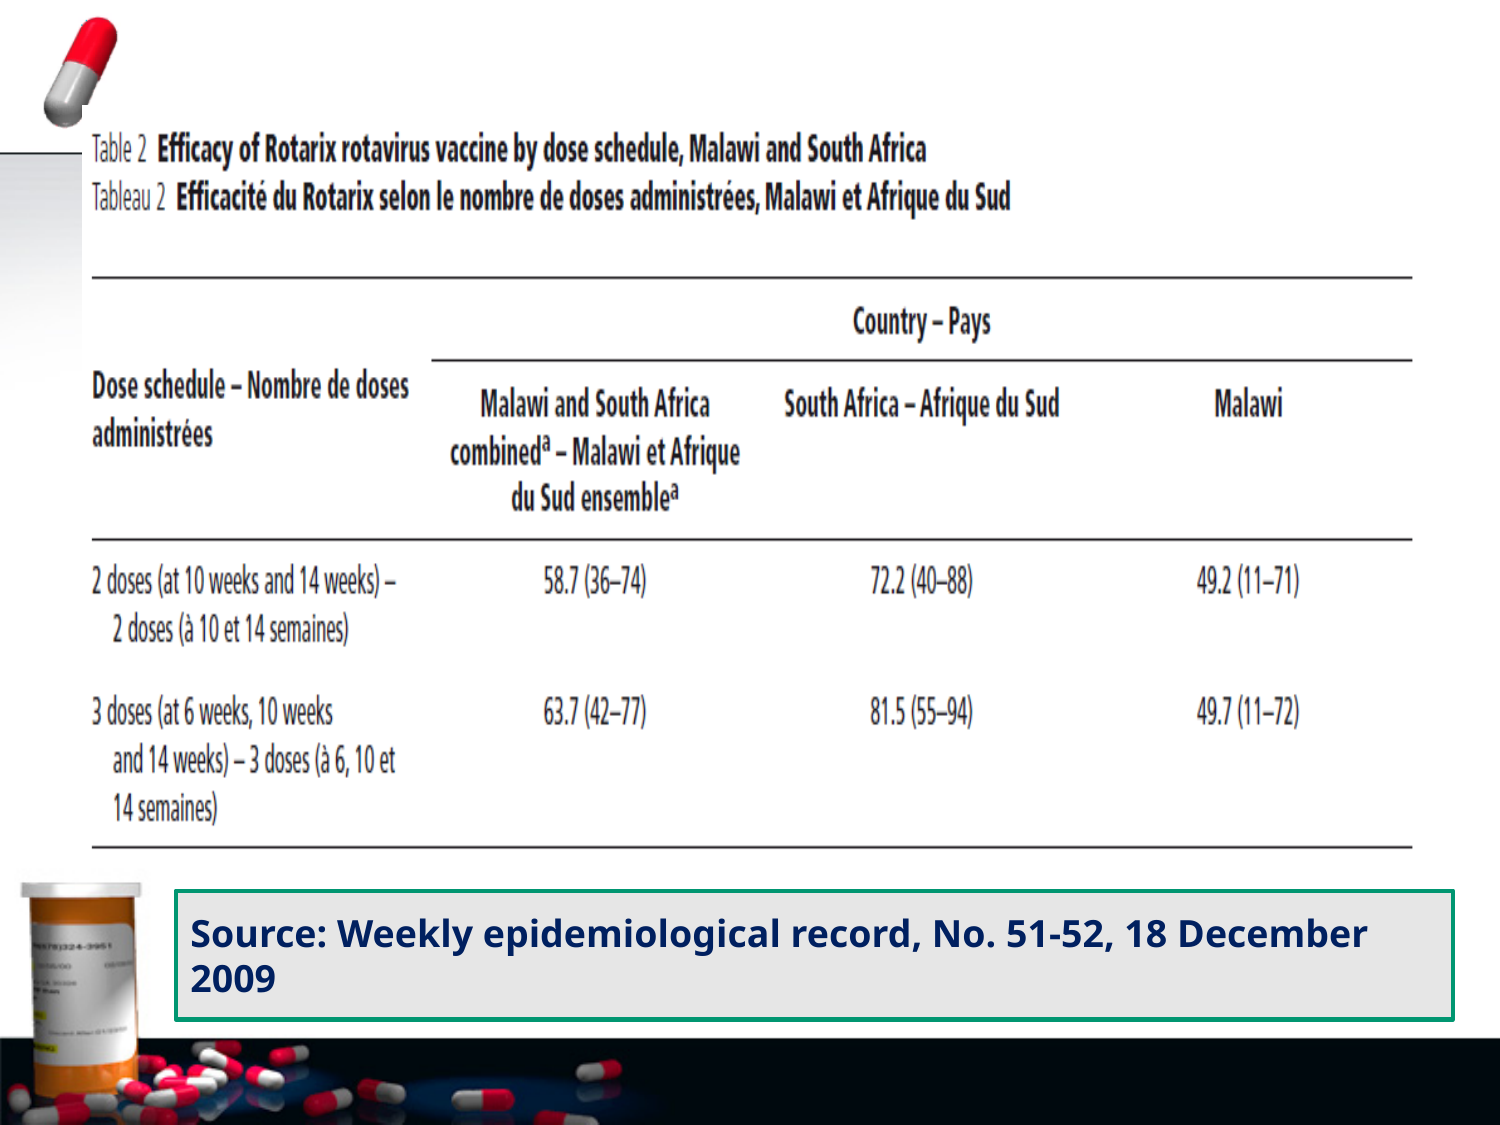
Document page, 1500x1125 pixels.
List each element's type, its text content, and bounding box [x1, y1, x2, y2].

picture [0, 0, 1500, 1125]
text_box Source: Weekly epidemiological record, No. 51-52, 18 December 2009 [174, 889, 1455, 1022]
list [81, 105, 1454, 856]
